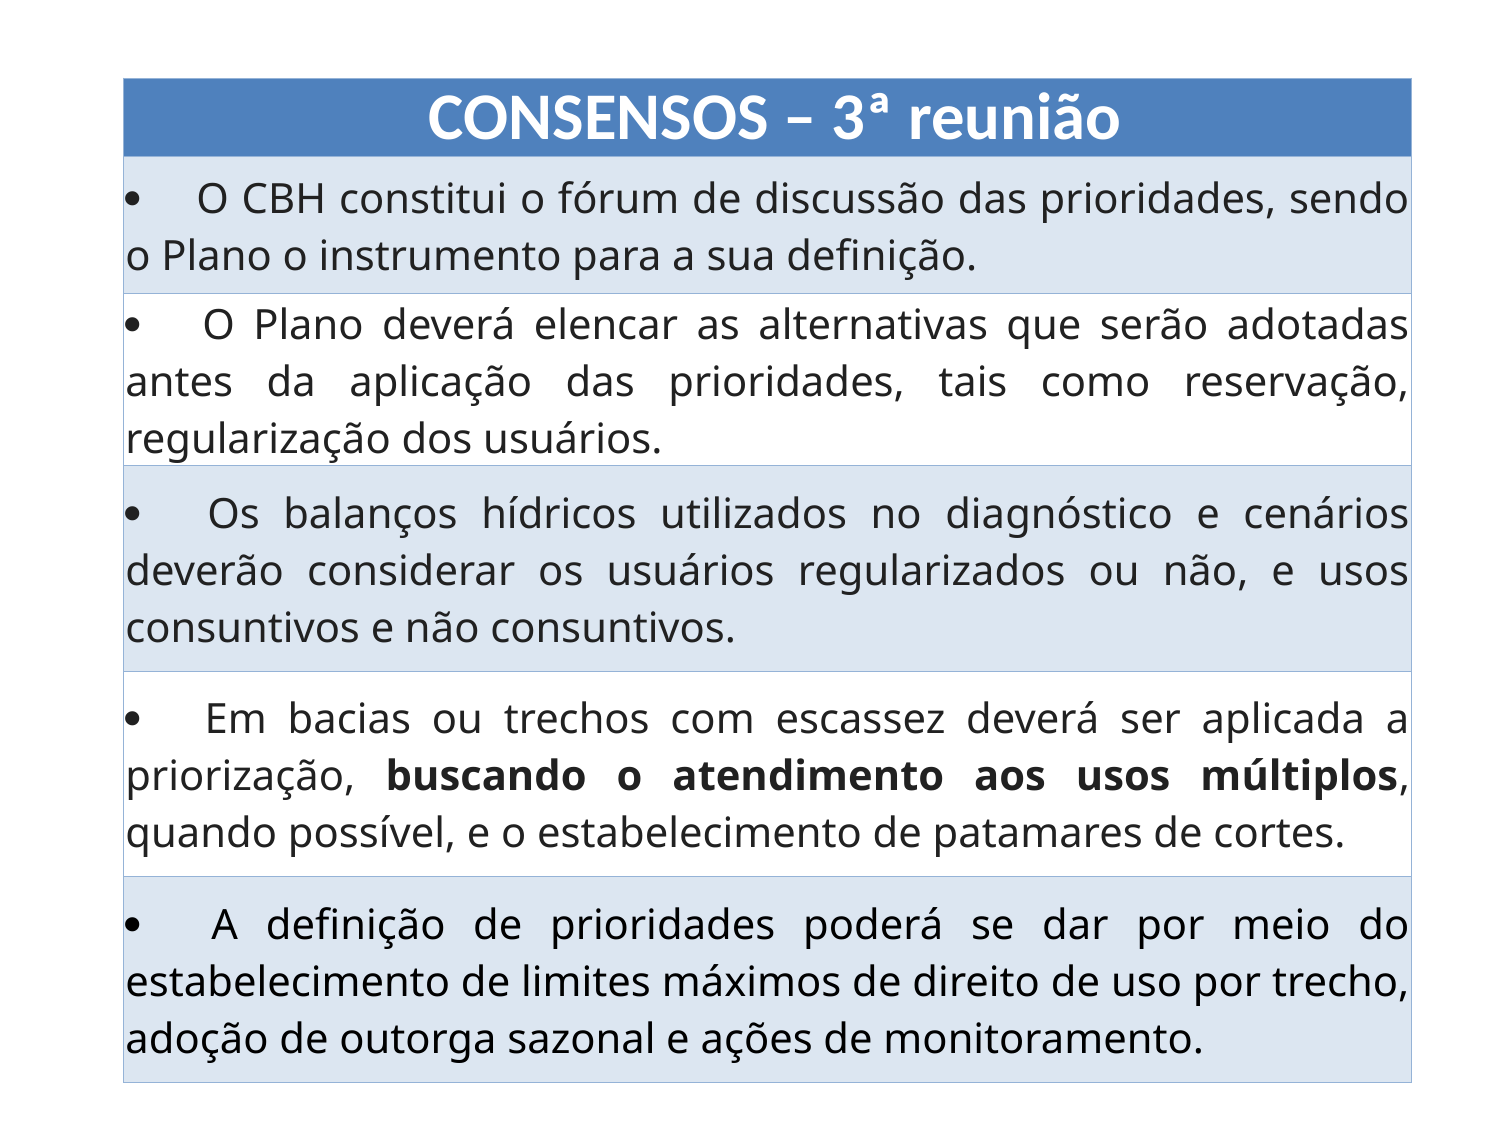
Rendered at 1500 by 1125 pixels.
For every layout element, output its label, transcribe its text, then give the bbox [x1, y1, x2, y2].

table_header CONSENSOS – 3ª reunião [124, 79, 1411, 156]
table_cell · Em bacias ou trechos com escassez deverá ser aplicada a priorização, buscando o atendimento aos usos múltiplos, quando possível, e o estabelecimento de patamares de cortes. [124, 672, 1411, 876]
table_cell · Os balanços hídricos utilizados no diagnóstico e cenários deverão considerar os usuários regularizados ou não, e usos consuntivos e não consuntivos. [124, 466, 1411, 671]
table_cell · A definição de prioridades poderá se dar por meio do estabelecimento de limites máximos de direito de uso por trecho, adoção de outorga sazonal e ações de monitoramento. [124, 877, 1411, 1082]
table_cell · O CBH constitui o fórum de discussão das prioridades, sendo o Plano o instrumento para a sua definição. [124, 157, 1411, 293]
table_cell · O Plano deverá elencar as alternativas que serão adotadas antes da aplicação das prioridades, tais como reservação, regularização dos usuários. [124, 294, 1411, 465]
